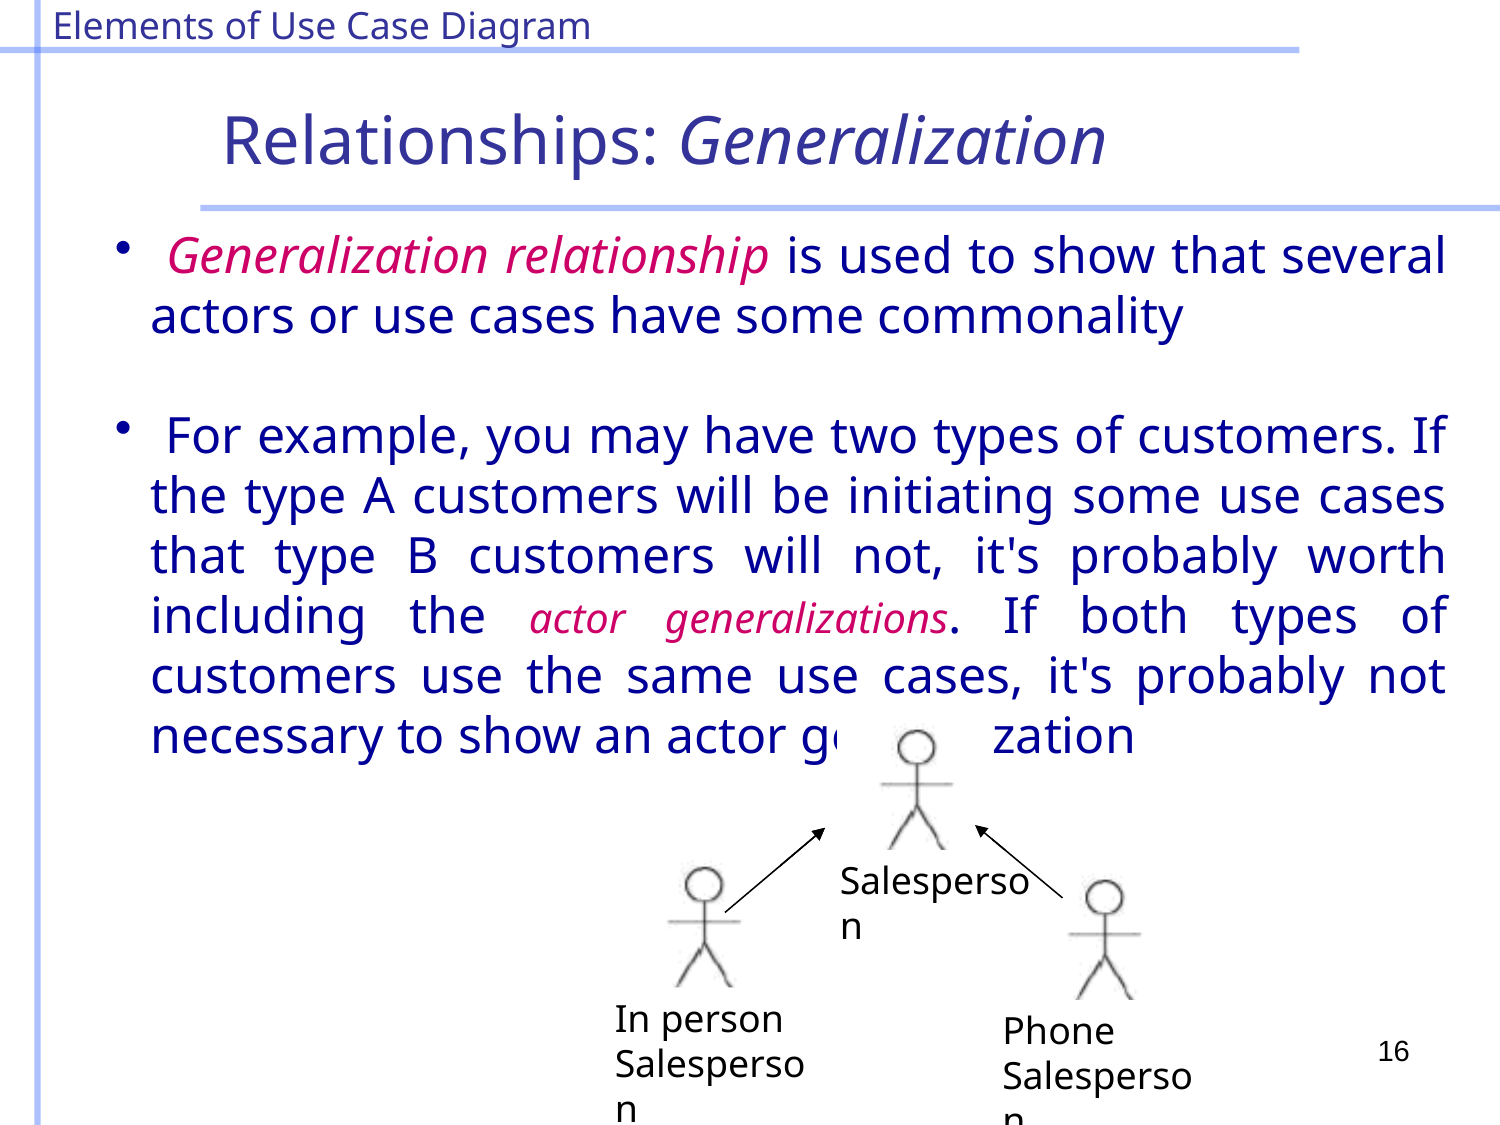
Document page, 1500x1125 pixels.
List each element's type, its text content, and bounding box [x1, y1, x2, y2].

text_box Generalization relationship is used to show that several actors or use cases have some commonality For example, you may have two types of customers. If the type A customers will be initiating some use cases that type B customers will not, it's probably worth including the actor generalizations. If both types of customers use the same use cases, it's probably not necessary to show an actor generalization [100, 216, 1463, 772]
text_box Elements of Use Case Diagram [37, 0, 1267, 55]
text_box Relationships: Generalization [206, 90, 1500, 185]
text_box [599, 712, 1226, 1106]
slide_number 16 [1230, 1024, 1426, 1103]
